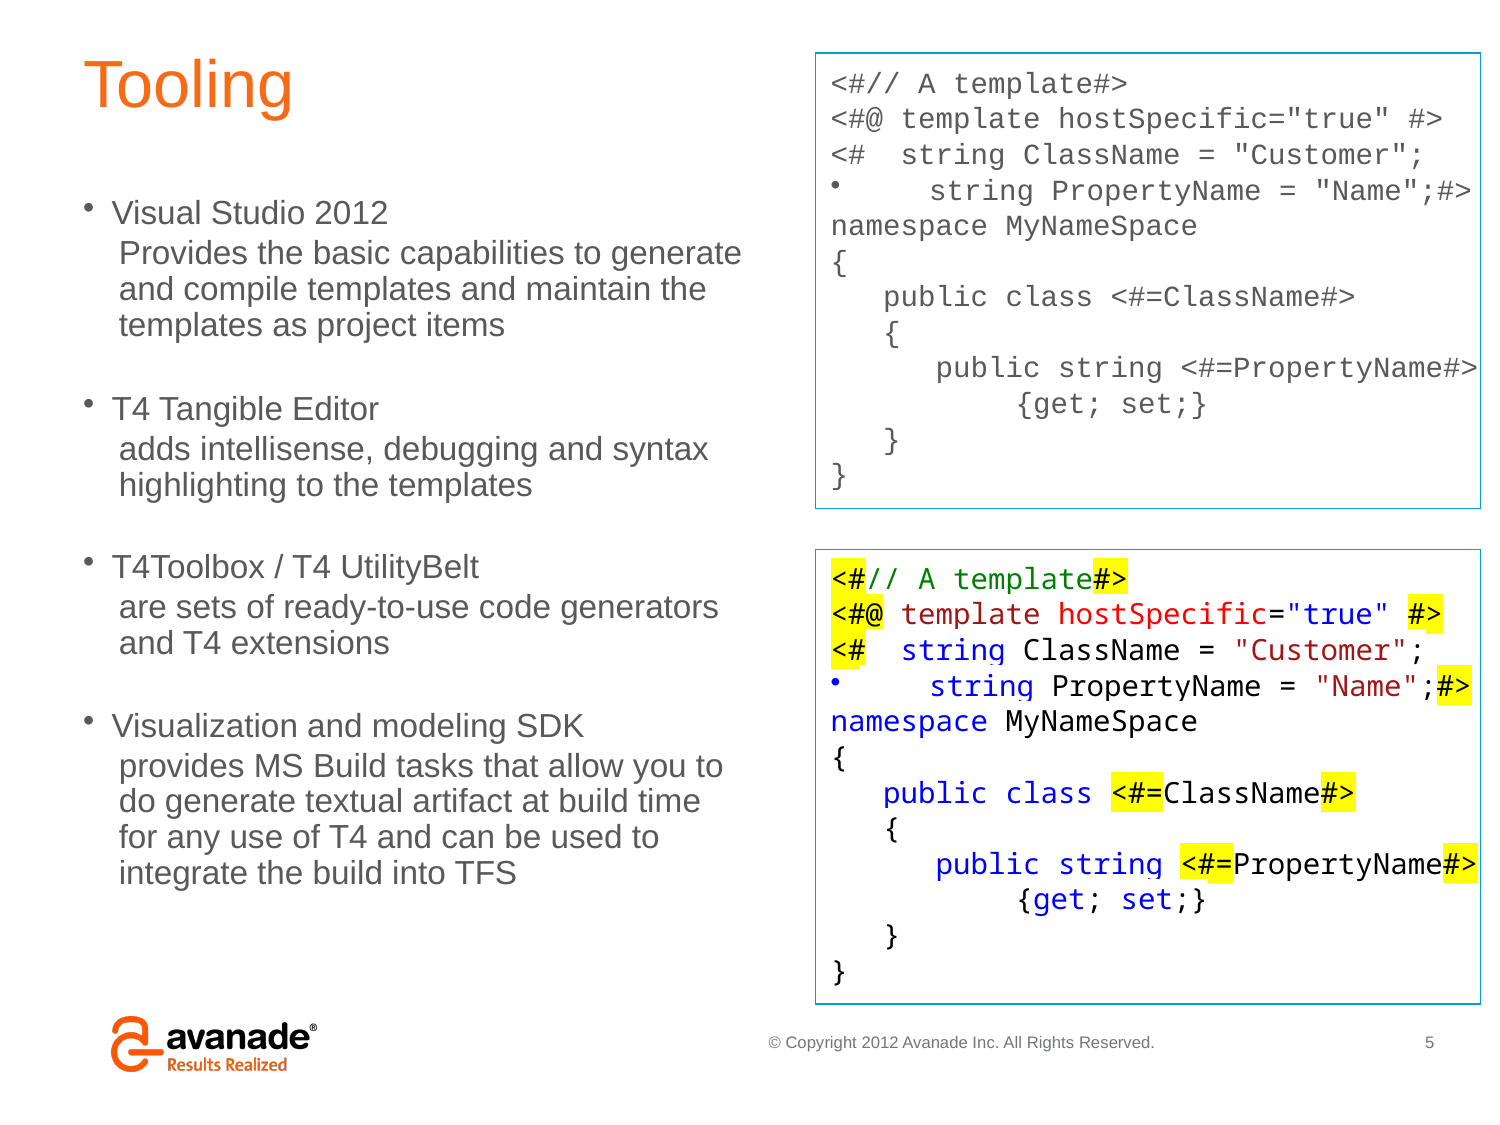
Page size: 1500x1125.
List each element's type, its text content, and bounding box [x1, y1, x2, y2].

title Tooling [82, 49, 1419, 200]
text_box <#// A template#> <#@ template hostSpecific="true" #> <# string ClassName = "Customer"; string PropertyName = "Name";#> namespace MyNameSpace { public class <#=ClassName#> { public string <#=PropertyName#> {get; set;} } } [815, 53, 1481, 509]
list Visual Studio 2012 Provides the basic capabilities to generate and compile templates and maintain the templates as project items T4 Tangible Editor adds intellisense, debugging and syntax highlighting to the templates T4Toolbox / T4 UtilityBelt are sets of ready-to-use code generators and T4 extensions Visualization and modeling SDK provides MS Build tasks that allow you to do generate textual artifact at build time for any use of T4 and can be used to integrate the build into TFS [82, 151, 749, 1005]
text_box <#// A template#> <#@ template hostSpecific="true" #> <# string ClassName = "Customer"; string PropertyName = "Name";#> namespace MyNameSpace { public class <#=ClassName#> { public string <#=PropertyName#> {get; set;} } } [815, 549, 1481, 1005]
slide_number 5 [1424, 1033, 1500, 1058]
picture [111, 1016, 317, 1072]
